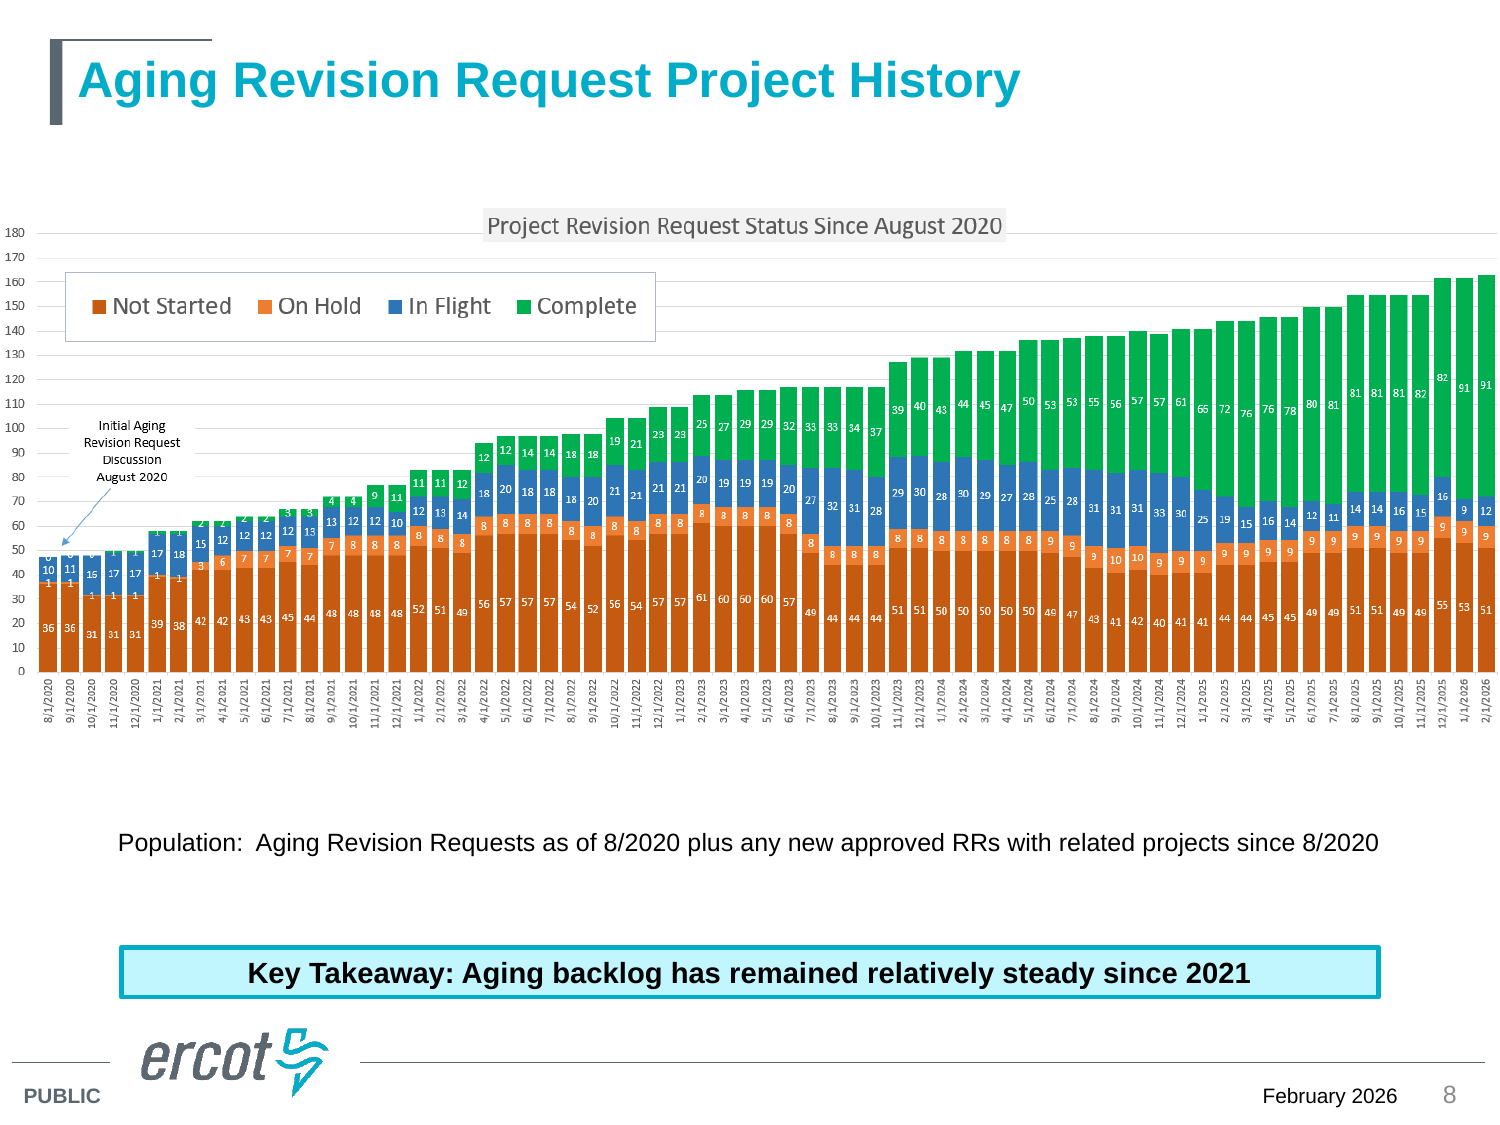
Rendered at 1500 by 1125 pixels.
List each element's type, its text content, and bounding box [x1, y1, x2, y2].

picture [0, 199, 1500, 734]
text_box Key Takeaway: Aging backlog has remained relatively steady since 2021 [121, 947, 1379, 998]
title Aging Revision Request Project History [62, 39, 1375, 125]
slide_number 8 [1412, 1076, 1488, 1112]
text_box Population: Aging Revision Requests as of 8/2020 plus any new approved RRs with related projects since 8/2020 [47, 825, 1453, 864]
picture [137, 1024, 332, 1100]
